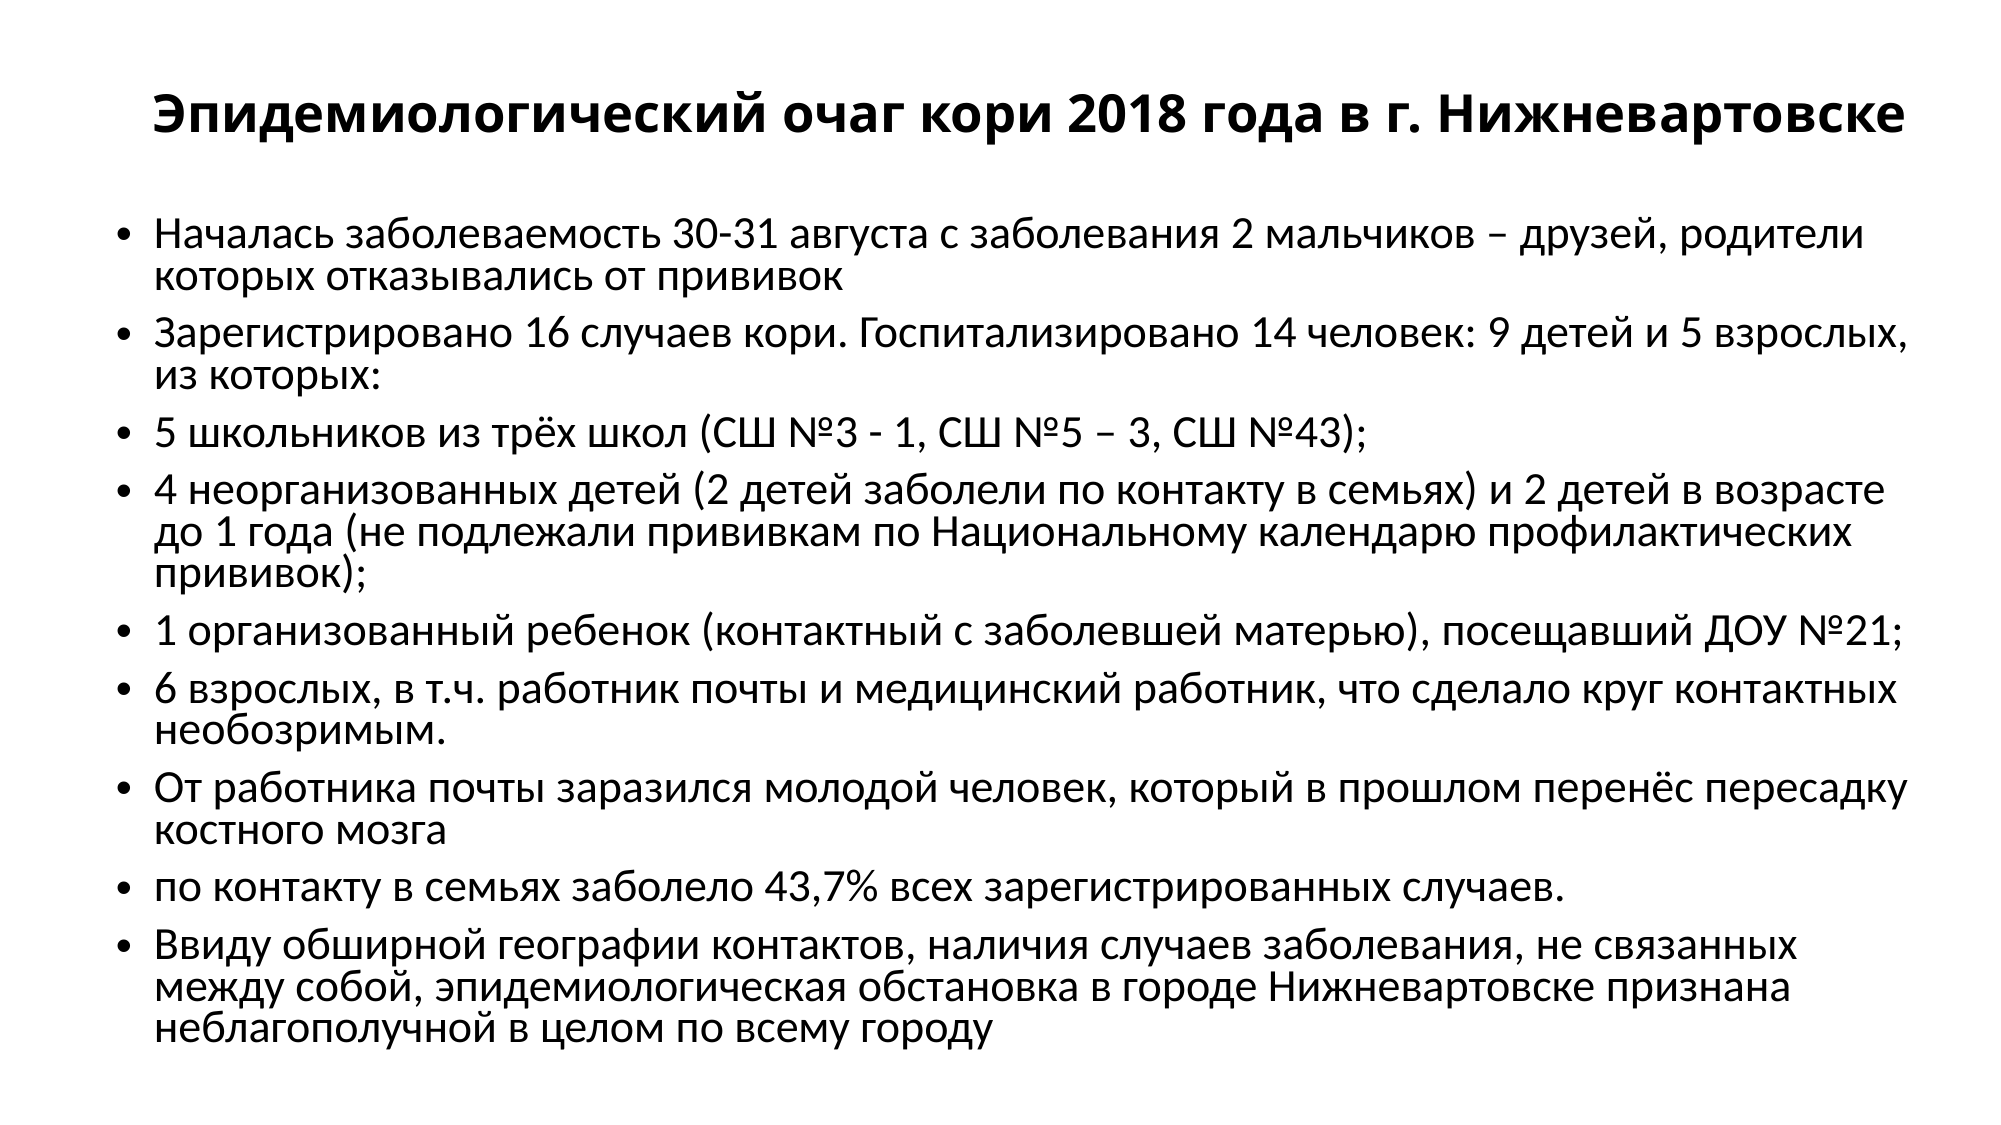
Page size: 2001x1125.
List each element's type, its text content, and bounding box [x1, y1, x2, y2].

title Эпидемиологический очаг кори 2018 года в г. Нижневартовске [137, 59, 1932, 166]
list Началась заболеваемость 30-31 августа с заболевания 2 мальчиков – друзей, родители которых отказывались от прививок Зарегистрировано 16 случаев кори. Госпитализировано 14 человек: 9 детей и 5 взрослых, из которых: 5 школьников из трёх школ (СШ №3 - 1, СШ №5 – 3, СШ №43); 4 неорганизованных детей (2 детей заболели по контакту в семьях) и 2 детей в возрасте до 1 года (не подлежали прививкам по Национальному календарю профилактических прививок); 1 организованный ребенок (контактный с заболевшей матерью), посещавший ДОУ №21; 6 взрослых, в т.ч. работник почты и медицинский работник, что сделало круг контактных необозримым. От работника почты заразился молодой человек, который в прошлом перенёс пересадку костного мозга по контакту в семьях заболело 43,7% всех зарегистрированных случаев. Ввиду обширной географии контактов, наличия случаев заболевания, не связанных между собой, эпидемиологическая обстановка в городе Нижневартовске признана неблагополучной в целом по всему городу [100, 208, 1933, 1080]
